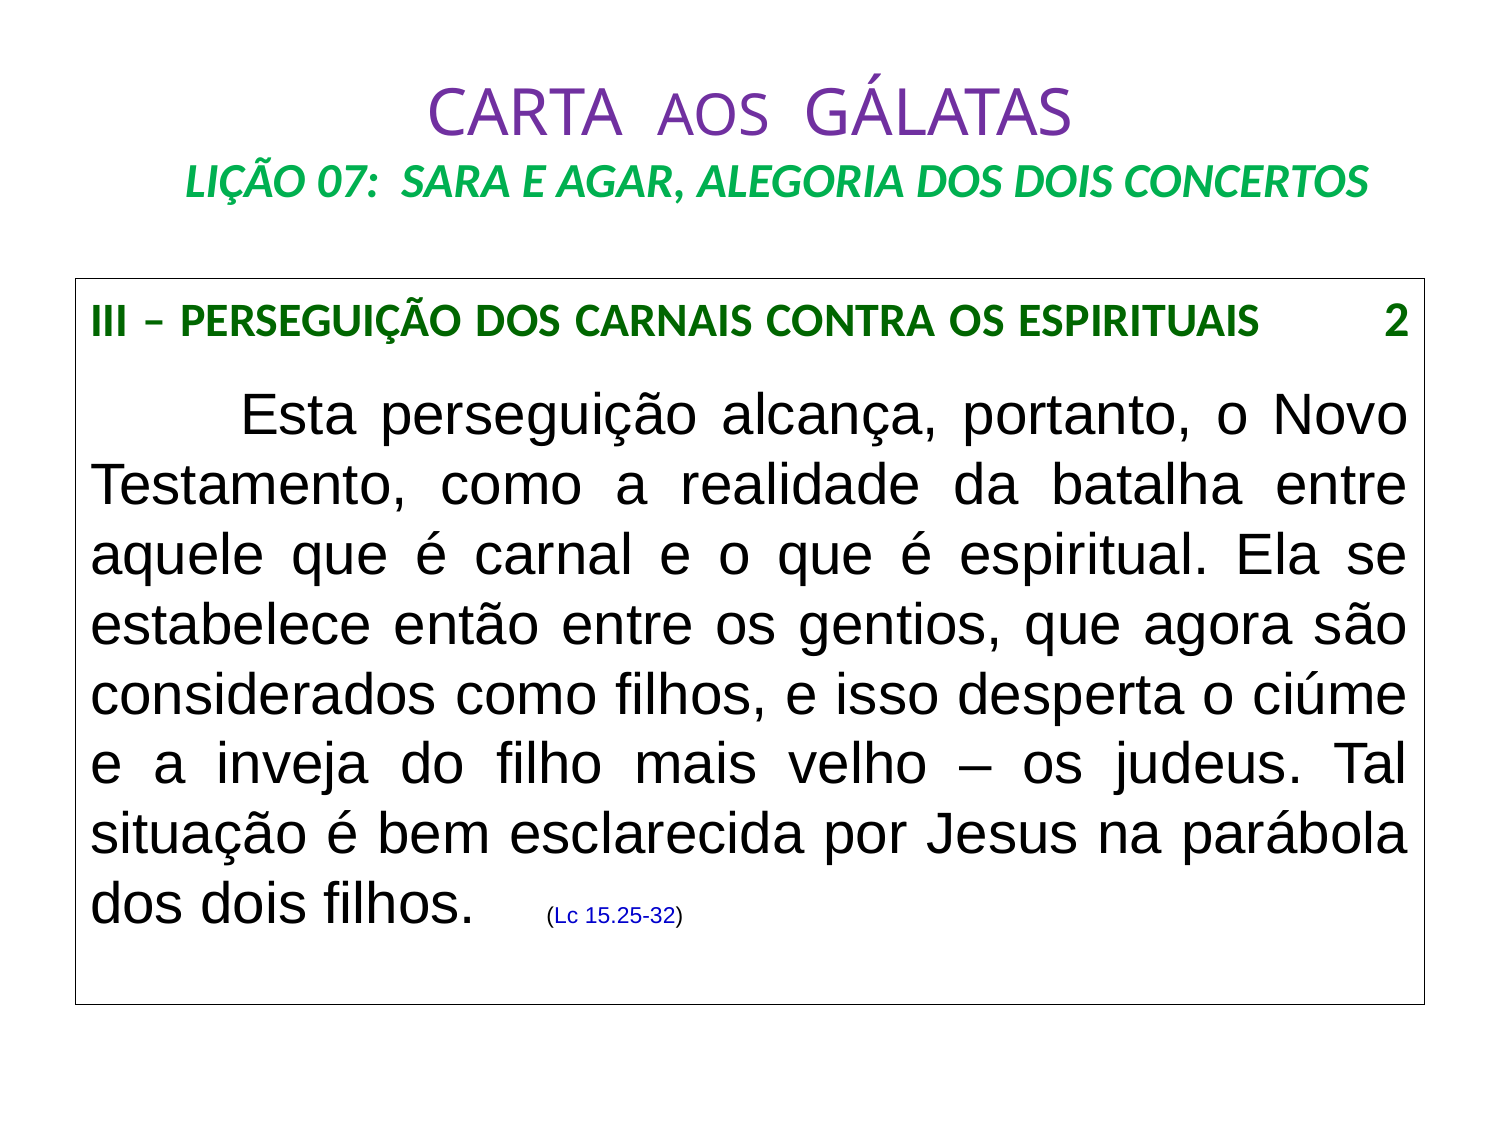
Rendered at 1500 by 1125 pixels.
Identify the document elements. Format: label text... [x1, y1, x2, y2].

list III – PERSEGUIÇÃO DOS CARNAIS CONTRA OS ESPIRITUAIS 2 Esta perseguição alcança, portanto, o Novo Testamento, como a realidade da batalha entre aquele que é carnal e o que é espiritual. Ela se estabelece então entre os gentios, que agora são considerados como filhos, e isso desperta o ciúme e a inveja do filho mais velho – os judeus. Tal situação é bem esclarecida por Jesus na parábola dos dois filhos. (Lc 15.25-32) [75, 278, 1425, 1005]
title CARTA AOS GÁLATAS LIÇÃO 07: SARA E AGAR, ALEGORIA DOS DOIS CONCERTOS [75, 45, 1425, 233]
